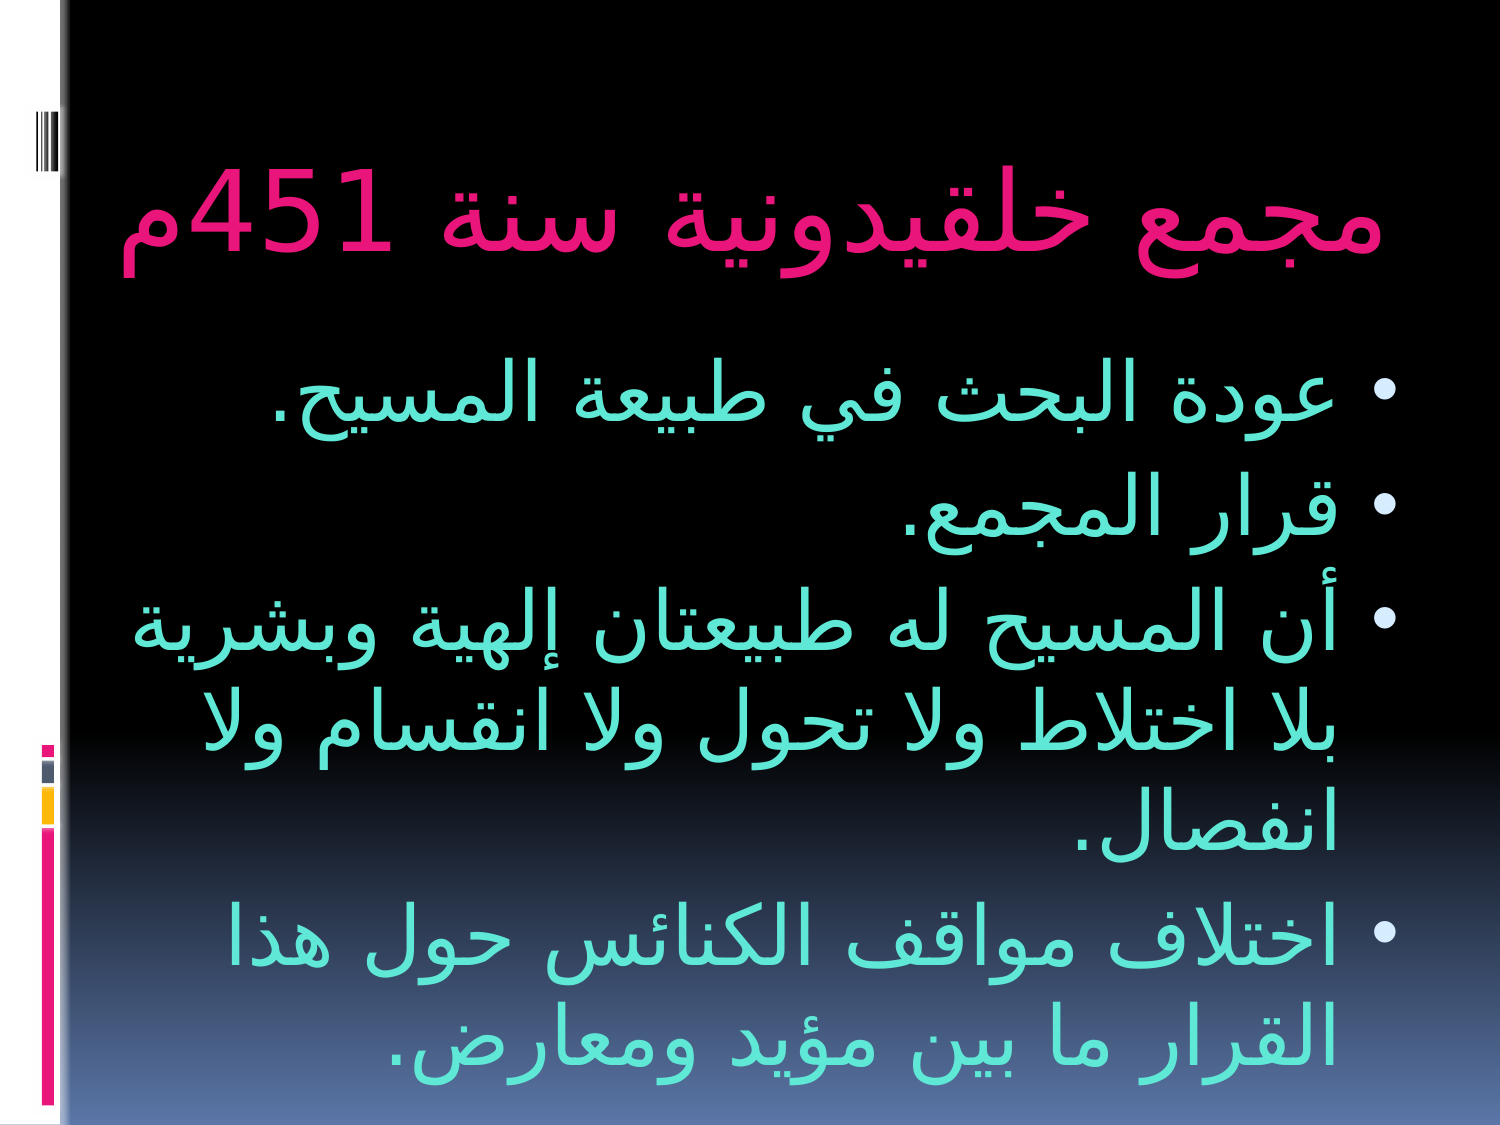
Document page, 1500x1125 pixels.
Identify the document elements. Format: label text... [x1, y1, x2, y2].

list مجمع خلقيدونية سنة 451م عودة البحث في طبيعة المسيح. قرار المجمع. أن المسيح له طبيعتان إلهية وبشرية بلا اختلاط ولا تحول ولا انقسام ولا انفصال. اختلاف مواقف الكنائس حول هذا القرار ما بين مؤيد ومعارض. [93, 46, 1425, 1055]
